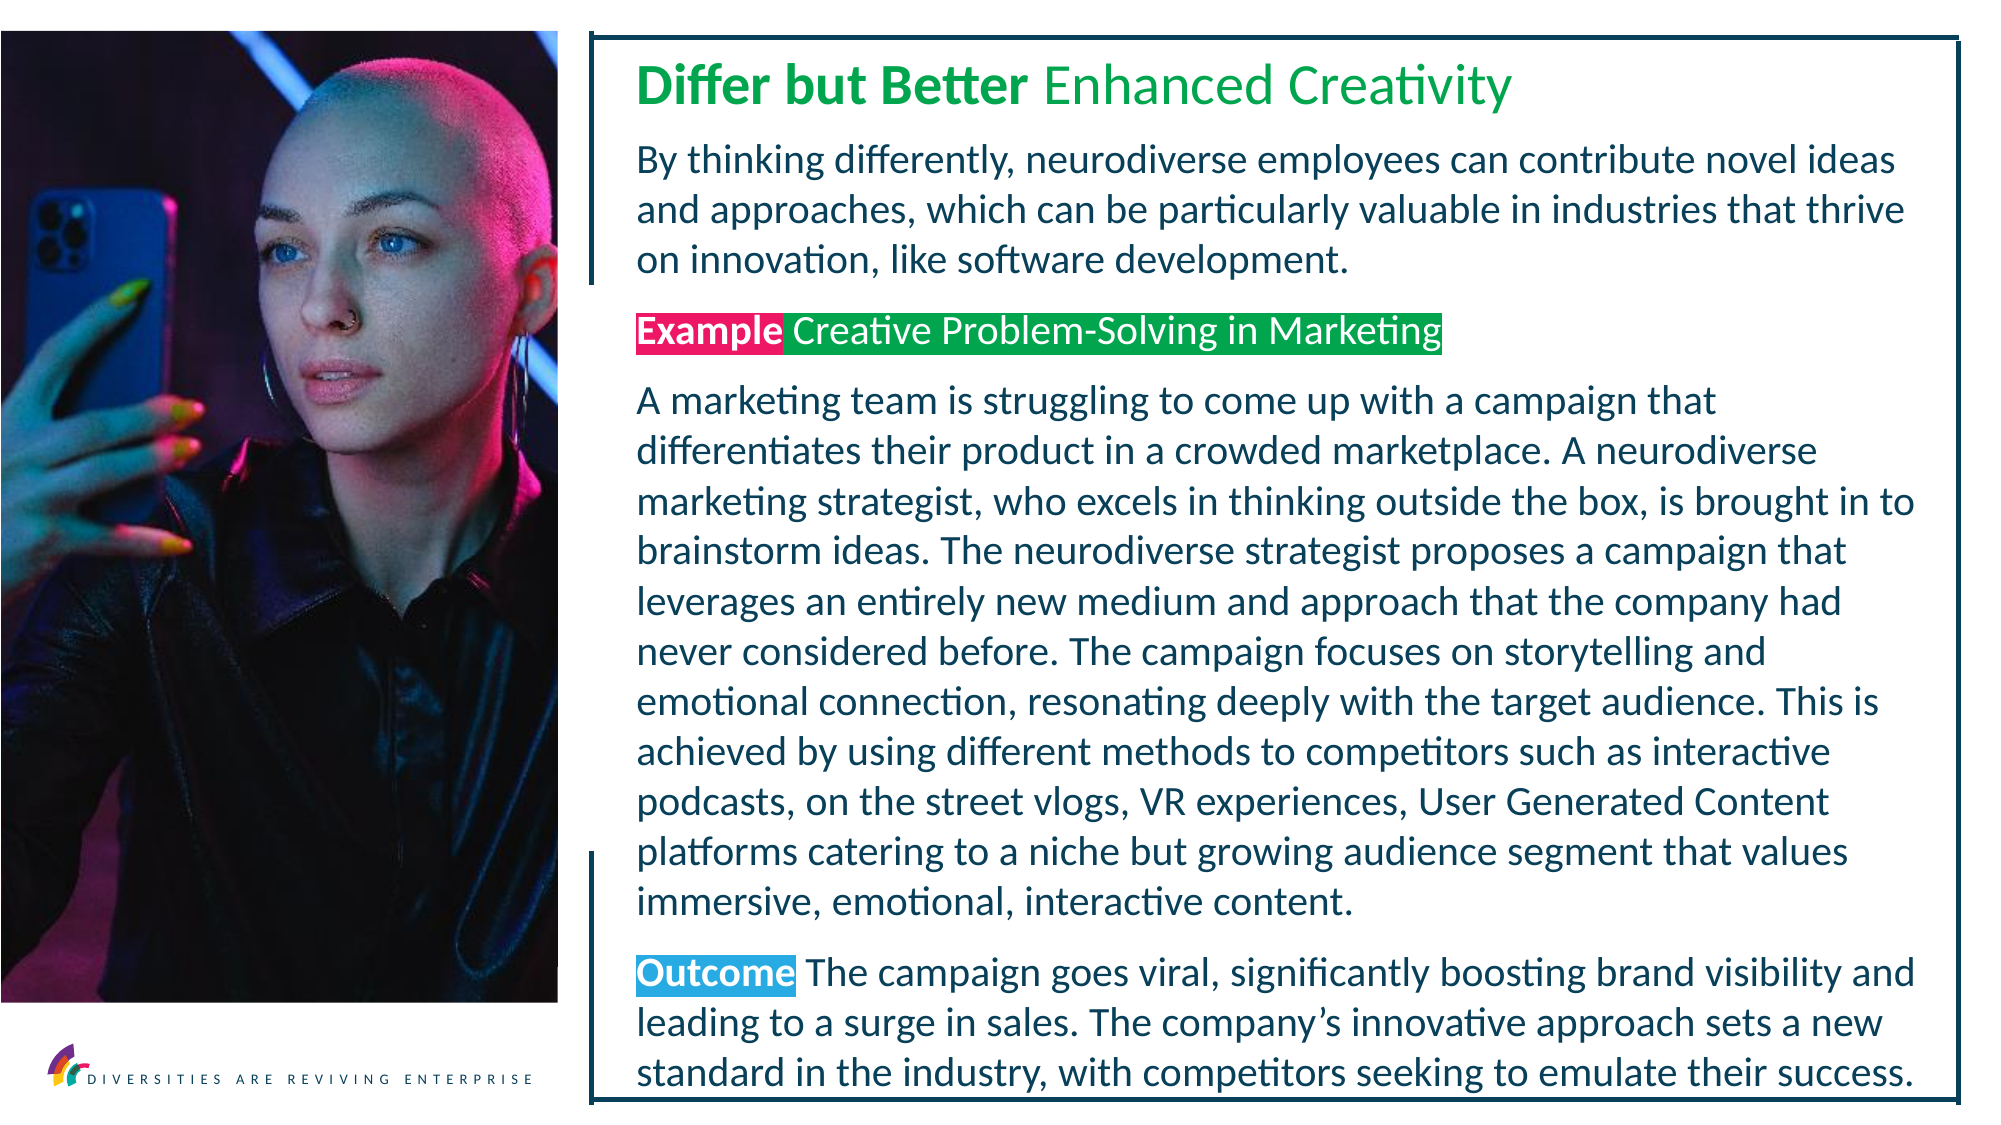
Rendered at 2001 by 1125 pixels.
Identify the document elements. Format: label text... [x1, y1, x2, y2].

list Differ but Better Enhanced Creativity [621, 39, 1954, 95]
picture [1, 30, 558, 1003]
list By thinking differently, neurodiverse employees can contribute novel ideas and approaches, which can be particularly valuable in industries that thrive on innovation, like software development. Example Creative Problem-Solving in Marketing A marketing team is struggling to come up with a campaign that differentiates their product in a crowded marketplace. A neurodiverse marketing strategist, who excels in thinking outside the box, is brought in to brainstorm ideas. The neurodiverse strategist proposes a campaign that leverages an entirely new medium and approach that the company had never considered before. The campaign focuses on storytelling and emotional connection, resonating deeply with the target audience. This is achieved by using different methods to competitors such as interactive podcasts, on the street vlogs, VR experiences, User Generated Content platforms catering to a niche but growing audience segment that values immersive, emotional, interactive content. Outcome The campaign goes viral, significantly boosting brand visibility and leading to a surge in sales. The company’s innovative approach sets a new standard in the industry, with competitors seeking to emulate their success. [621, 124, 1954, 289]
